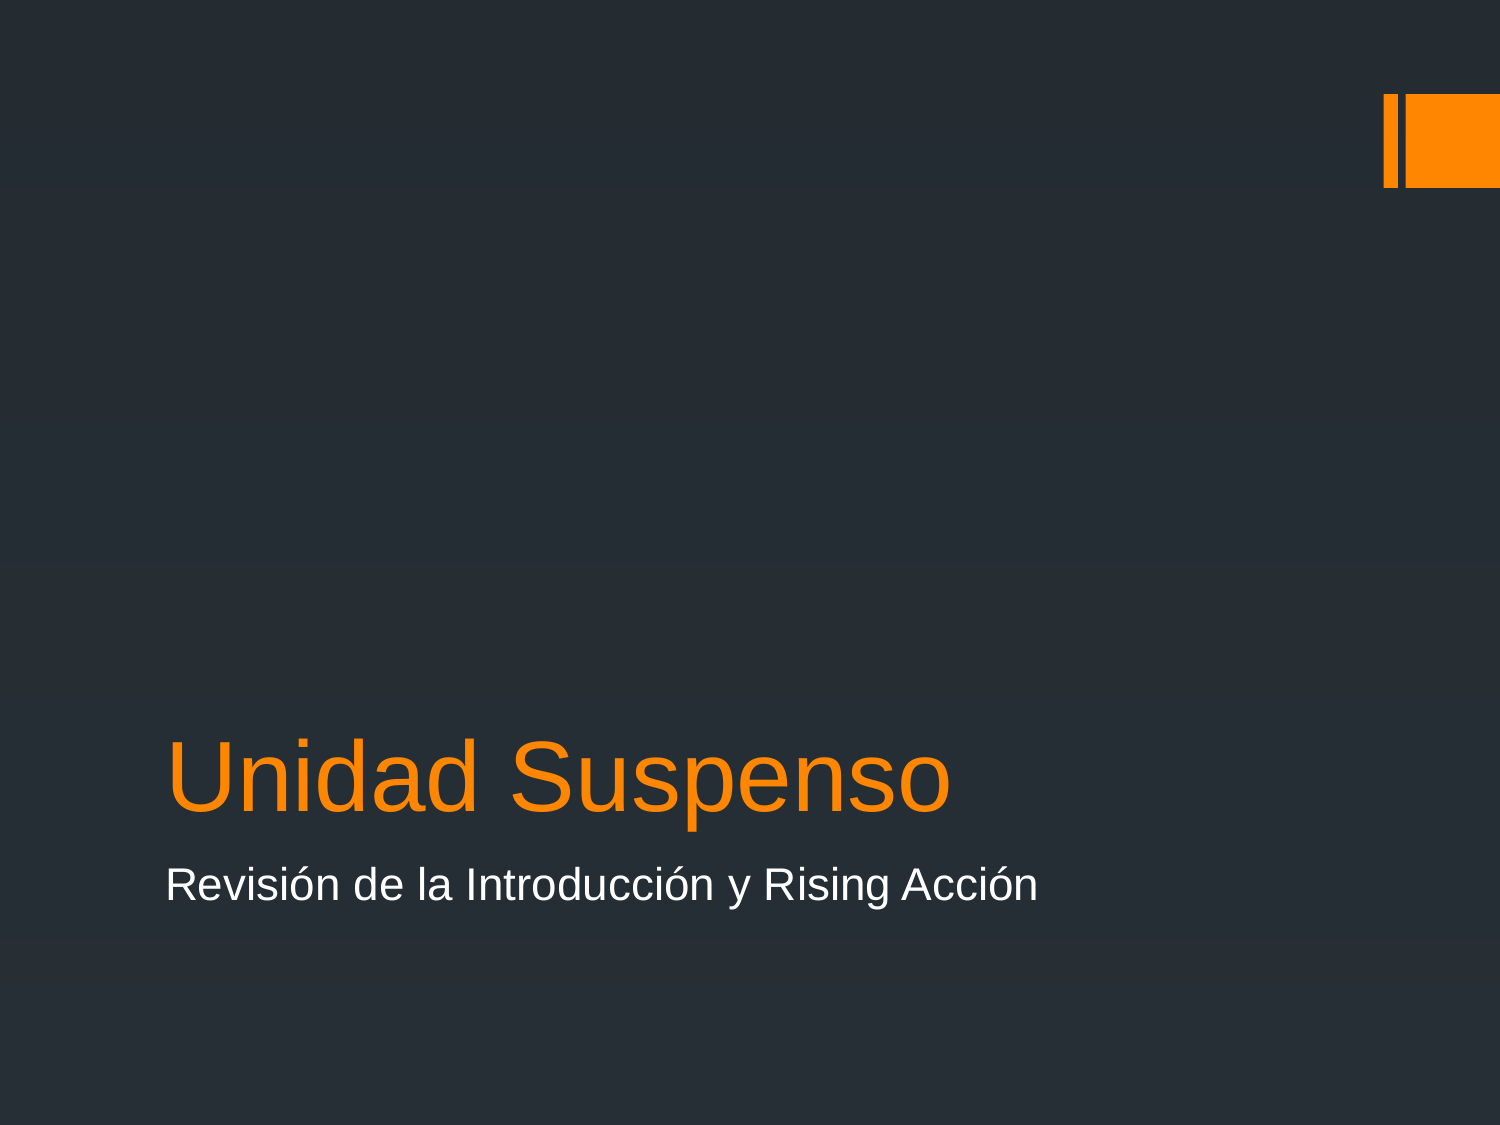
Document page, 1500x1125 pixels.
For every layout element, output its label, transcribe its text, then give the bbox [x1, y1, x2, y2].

subtitle Revisión de la Introducción y Rising Acción [150, 847, 1350, 1036]
title Unidad Suspenso [150, 412, 1350, 839]
